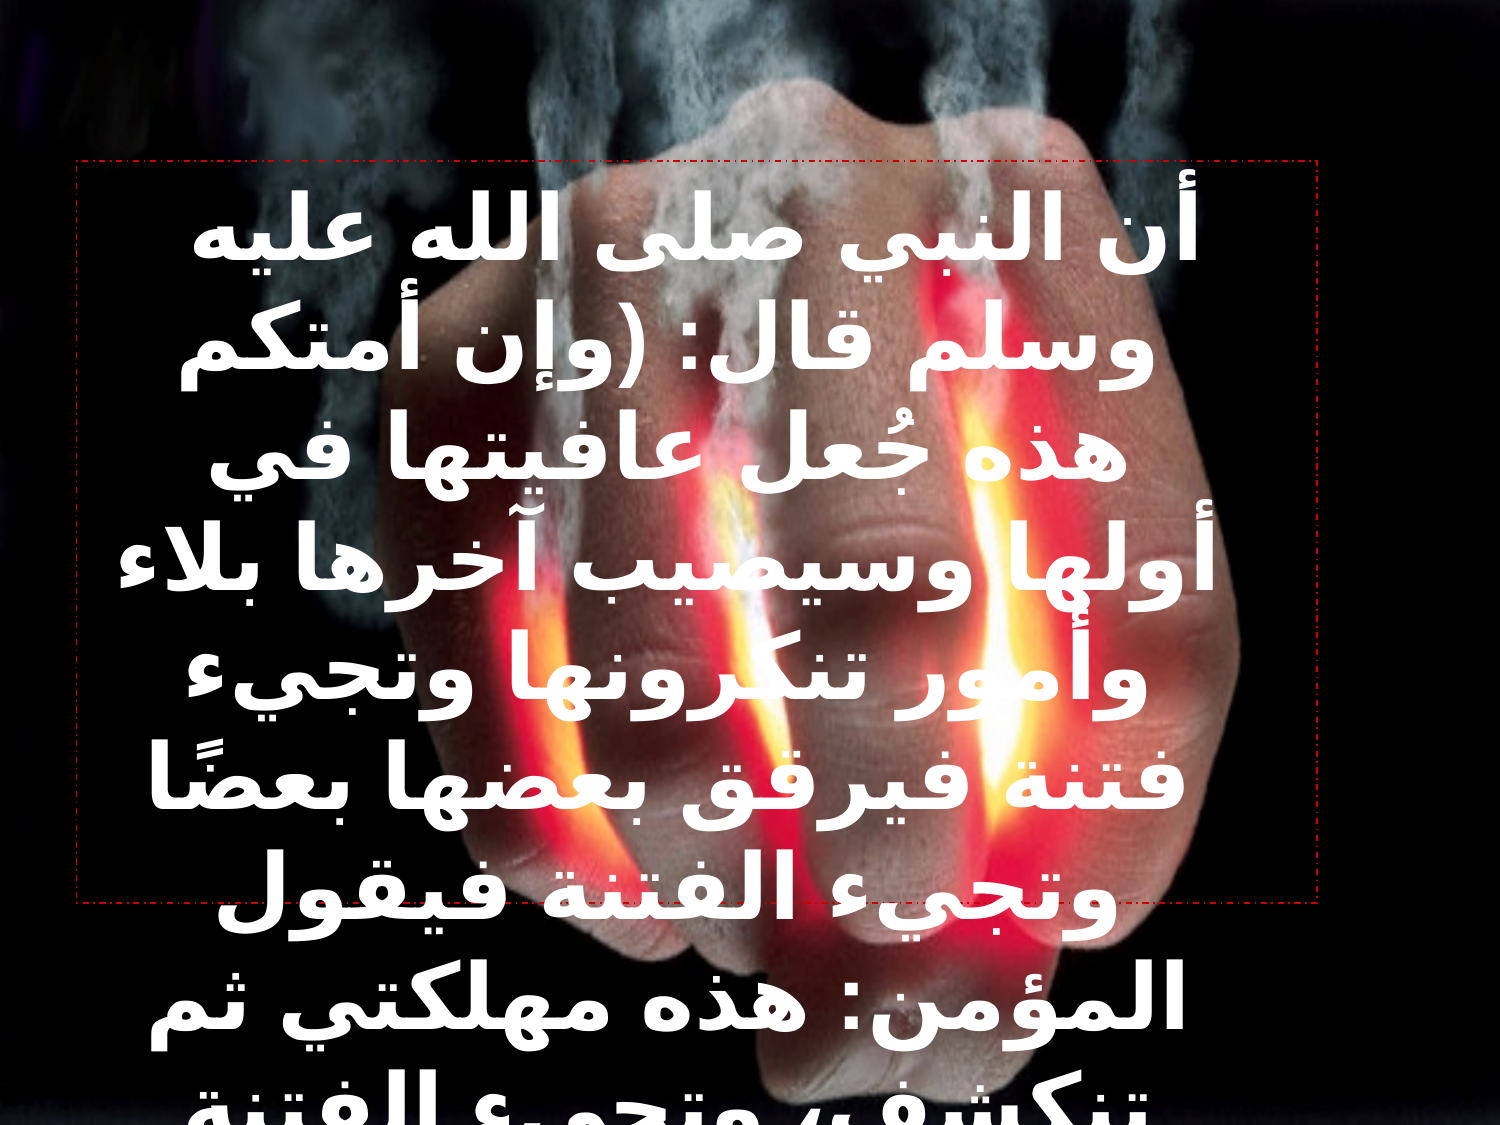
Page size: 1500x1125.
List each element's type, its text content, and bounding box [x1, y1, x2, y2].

picture [0, 0, 1500, 1125]
list أن النبي صلى الله عليه وسلم قال: (وإن أمتكم هذه جُعل عافيتها في أولها وسيصيب آخرها بلاء وأمور تنكرونها وتجيء فتنة فيرقق بعضها بعضًا وتجيء الفتنة فيقول المؤمن: هذه مهلكتي ثم تنكشف، وتجيء الفتنة فيقول المؤمن هذه، هذه..) [76, 160, 1318, 904]
